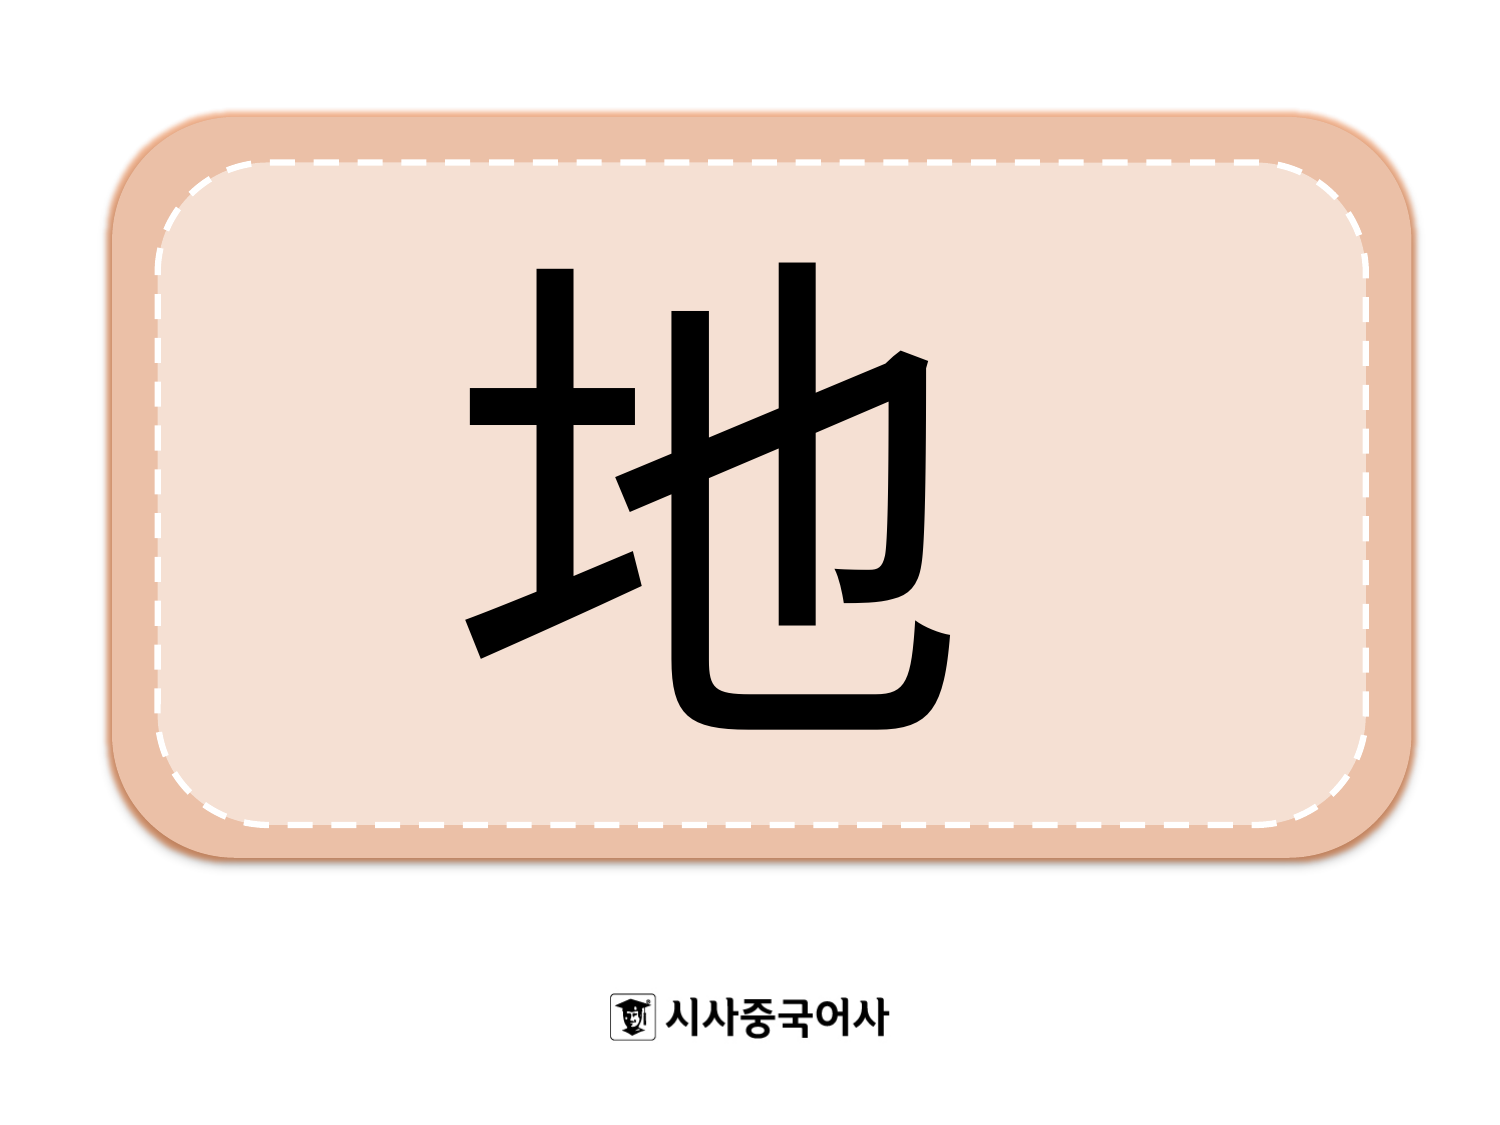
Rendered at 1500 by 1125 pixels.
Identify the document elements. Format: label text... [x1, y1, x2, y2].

text_box 地 [162, 160, 1371, 824]
picture [602, 987, 898, 1047]
